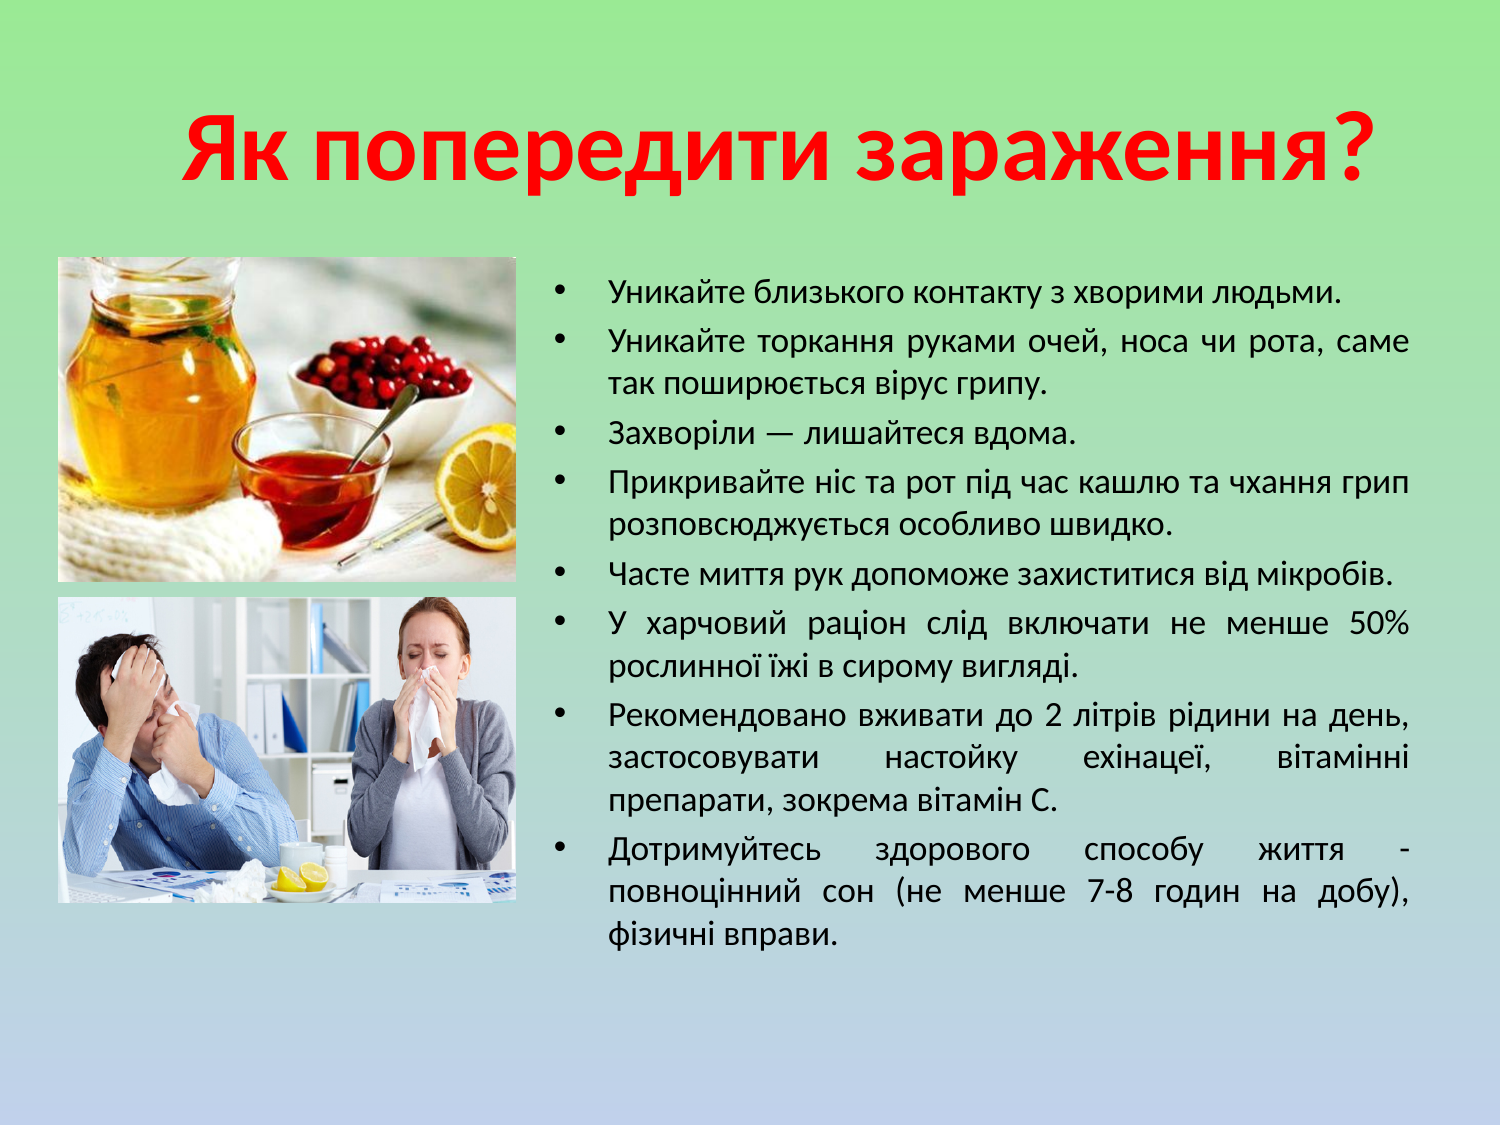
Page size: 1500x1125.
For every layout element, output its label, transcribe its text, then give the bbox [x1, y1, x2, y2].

picture [58, 597, 516, 903]
picture [58, 257, 516, 582]
list Уникайте близького контакту з хворими людьми. Уникайте торкання руками очей, носа чи рота, саме так поширюється вірус грипу. Захворіли — лишайтеся вдома. Прикривайте ніс та рот під час кашлю та чхання грип розповсюджується особливо швидко. Часте миття рук допоможе захиститися від мікробів. У харчовий раціон слід включати не менше 50% рослинної їжі в сирому вигляді. Рекомендовано вживати до 2 літрів рідини на день, застосовувати настойку ехінацеї, вітамінні препарати, зокрема вітамін С. Дотримуйтесь здорового способу життя - повноцінний сон (не менше 7-8 годин на добу), фізичні вправи. [539, 210, 1425, 1005]
title Як попередити зараження? [105, 46, 1456, 235]
